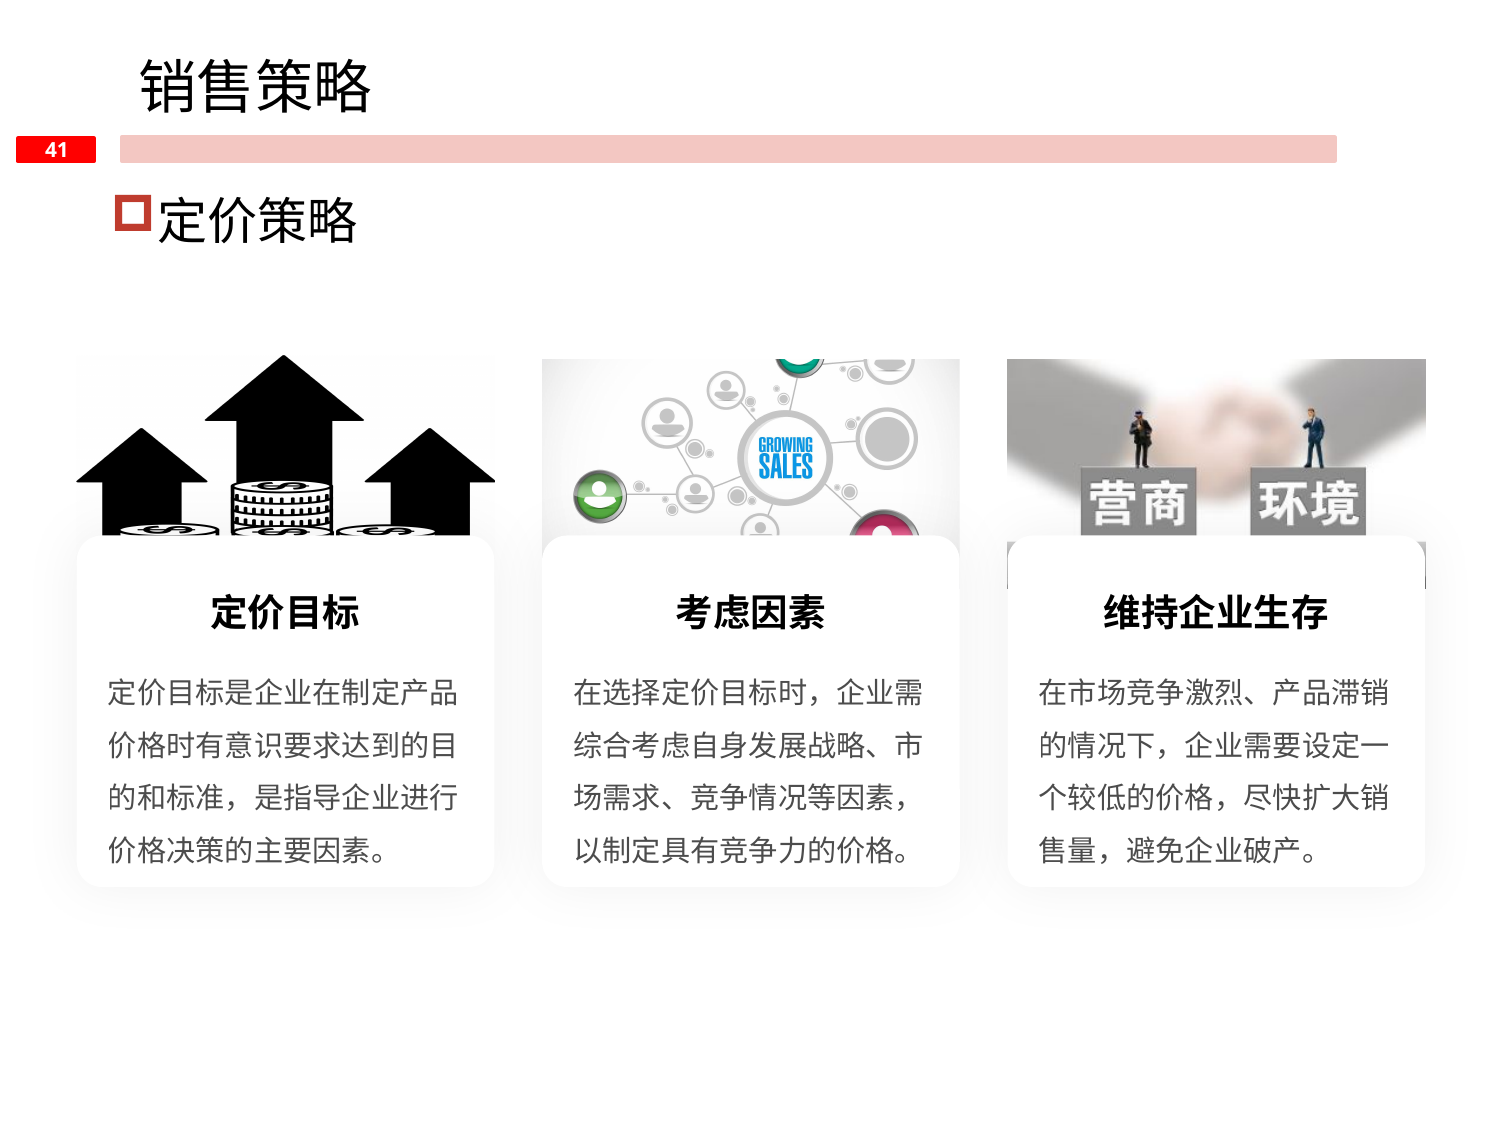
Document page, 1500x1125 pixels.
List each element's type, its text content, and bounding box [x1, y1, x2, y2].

text_box 定价目标是企业在制定产品价格时有意识要求达到的目的和标准，是指导企业进行价格决策的主要因素。 [99, 653, 472, 852]
text_box 维持企业生存 [1020, 597, 1413, 635]
picture [76, 354, 495, 585]
text_box [1007, 596, 1426, 888]
text_box [76, 592, 495, 888]
text_box 在选择定价目标时，企业需综合考虑自身发展战略、市场需求、竞争情况等因素，以制定具有竞争力的价格。 [565, 653, 937, 852]
text_box [542, 597, 960, 888]
text_box 定价目标 [89, 593, 482, 635]
text_box 定价策略 [96, 181, 1081, 276]
text_box 考虑因素 [555, 598, 947, 635]
text_box 在市场竞争激烈、产品滞销的情况下，企业需要设定一个较低的价格，尽快扩大销售量，避免企业破产。 [1030, 653, 1402, 852]
text_box 销售策略 [123, 42, 958, 128]
text_box [17, 129, 97, 189]
picture [541, 359, 960, 590]
picture [1007, 358, 1426, 589]
